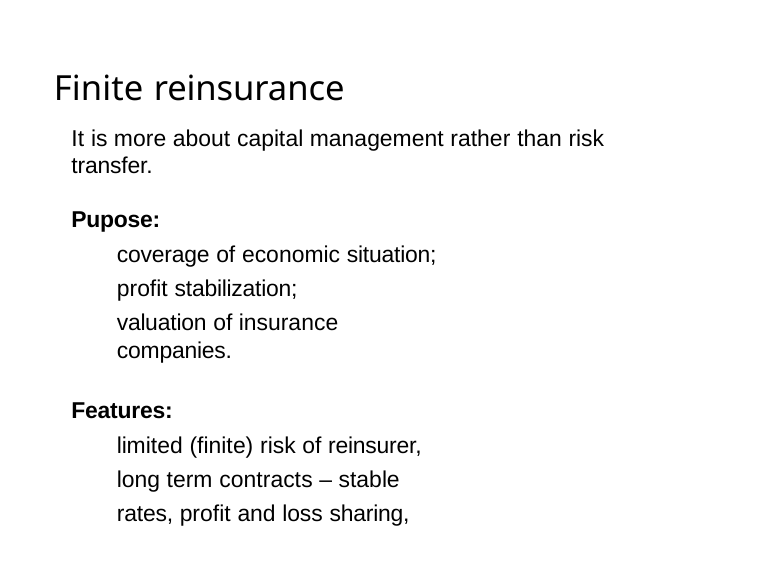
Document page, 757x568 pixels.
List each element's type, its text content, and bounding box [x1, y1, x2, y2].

title Finite reinsurance [51, 36, 705, 134]
text_box It is more about capital management rather than risk transfer. Pupose: coverage of economic situation; profit stabilization; valuation of insurance companies. Features: limited (finite) risk of reinsurer, long term contracts – stable rates, profit and loss sharing, [69, 121, 687, 527]
